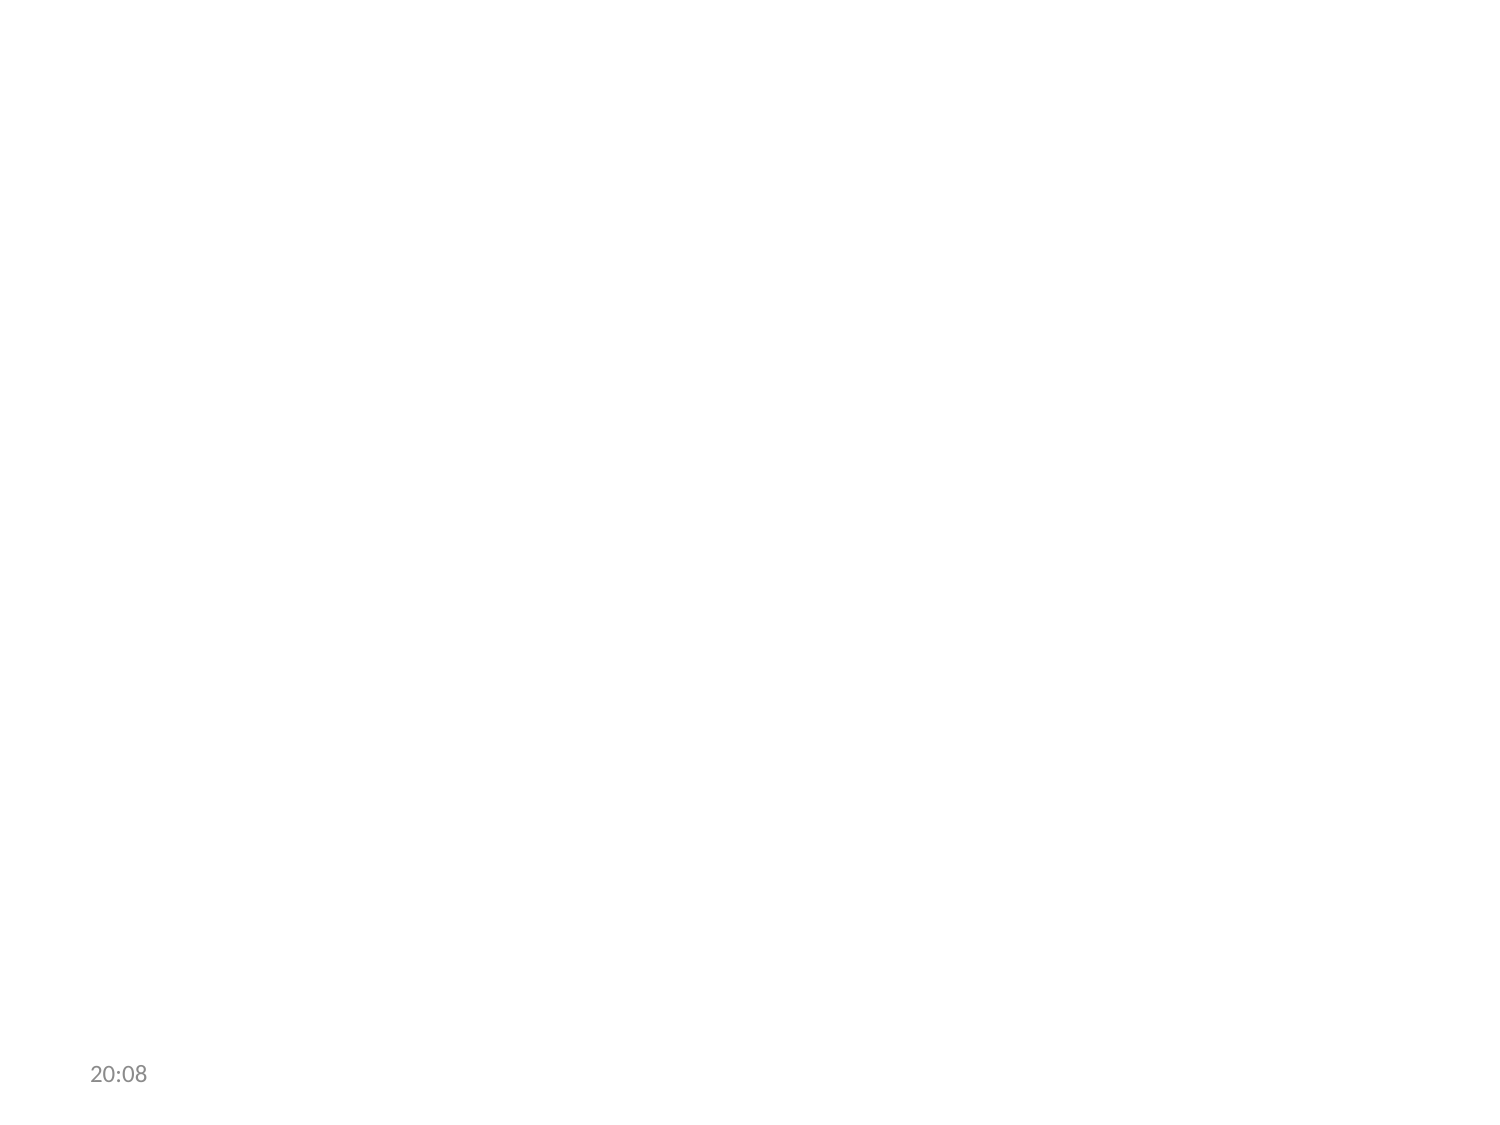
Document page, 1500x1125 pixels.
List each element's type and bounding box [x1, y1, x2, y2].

slide_number [75, 1042, 425, 1103]
